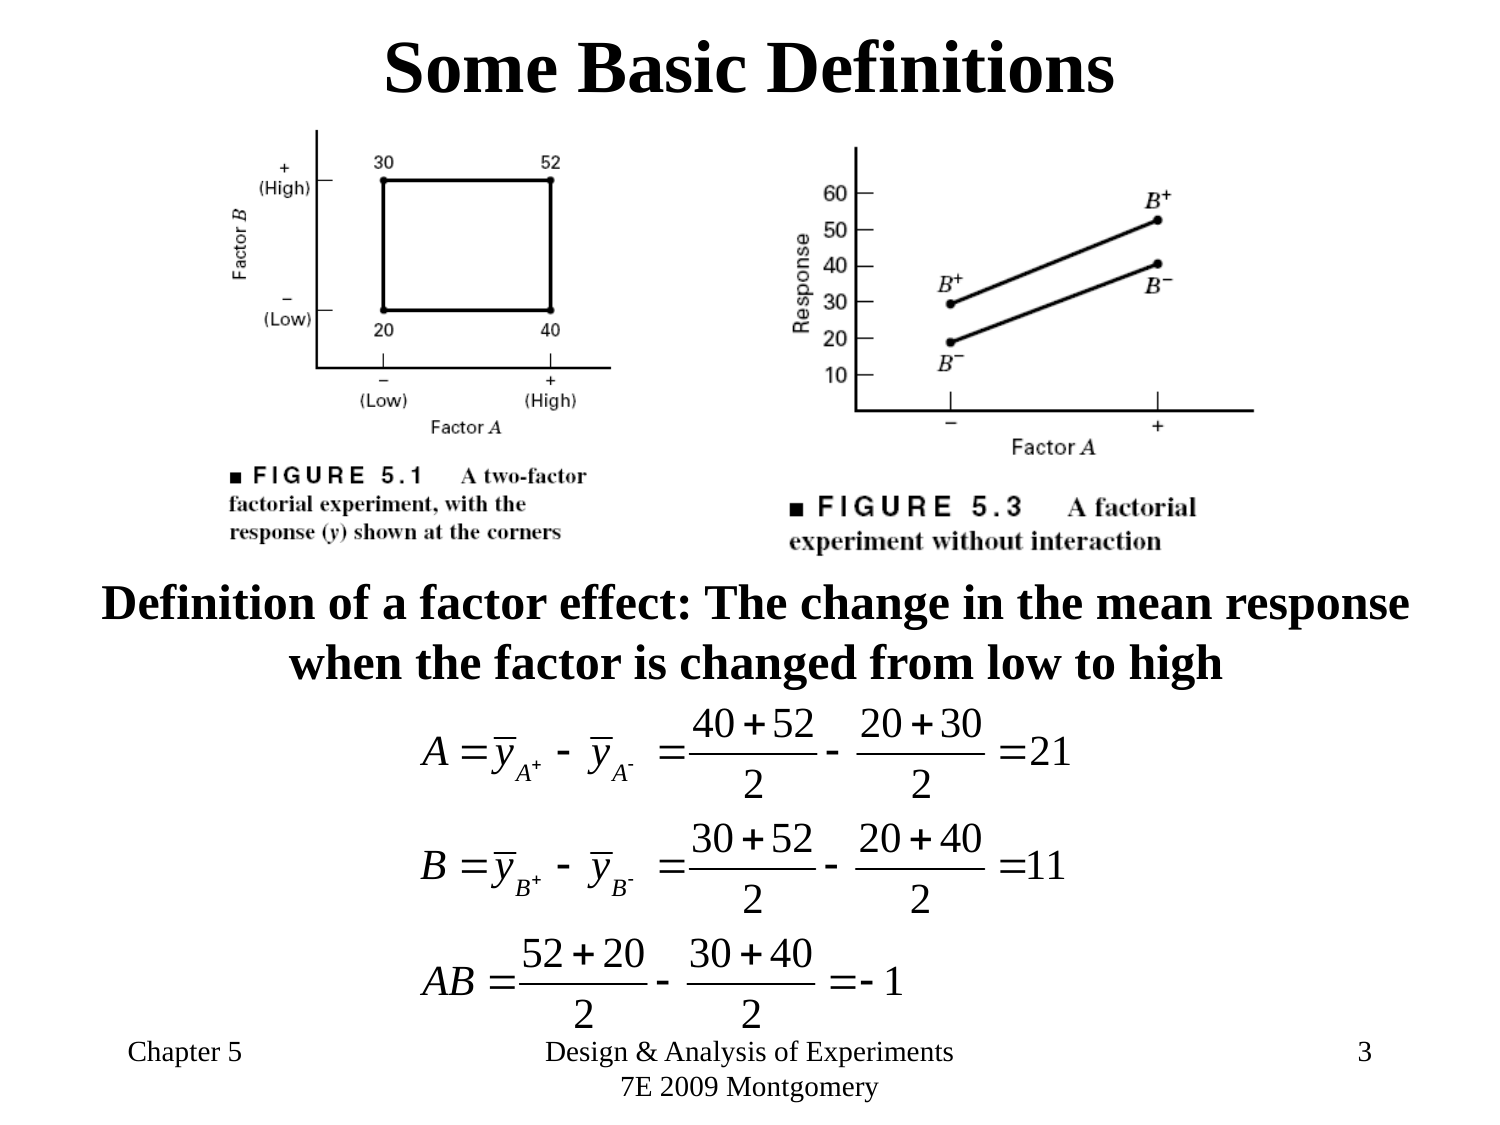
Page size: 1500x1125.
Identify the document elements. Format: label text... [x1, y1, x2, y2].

text_box Definition of a factor effect: The change in the mean response when the factor is changed from low to high [74, 562, 1438, 698]
picture [699, 112, 1263, 559]
slide_number Chapter 5 [112, 1024, 426, 1101]
title Some Basic Definitions [112, 12, 1388, 113]
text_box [412, 697, 1076, 1038]
footer Design & Analysis of Experiments 7E 2009 Montgomery [512, 1046, 988, 1101]
picture [174, 124, 626, 559]
slide_number 3 [1074, 1024, 1388, 1101]
